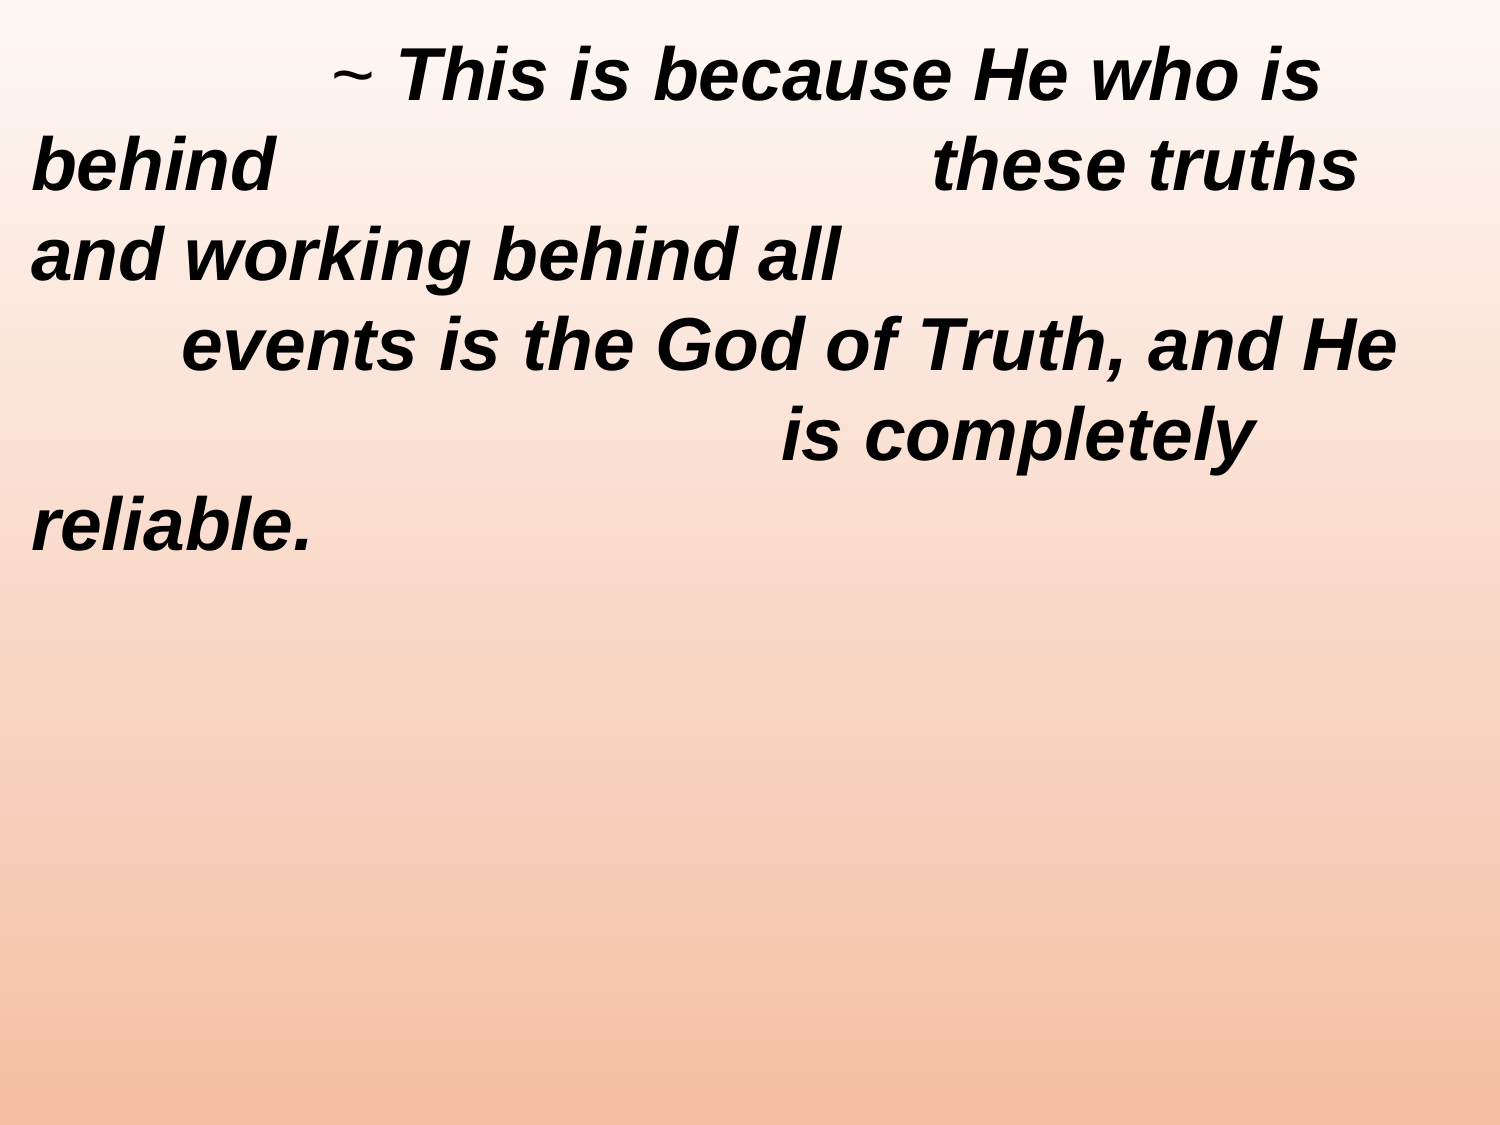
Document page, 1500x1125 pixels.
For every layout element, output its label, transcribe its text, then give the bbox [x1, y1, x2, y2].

subtitle ~ This is because He who is behind these truths and working behind all events is the God of Truth, and He is completely reliable. [16, 18, 1480, 1110]
